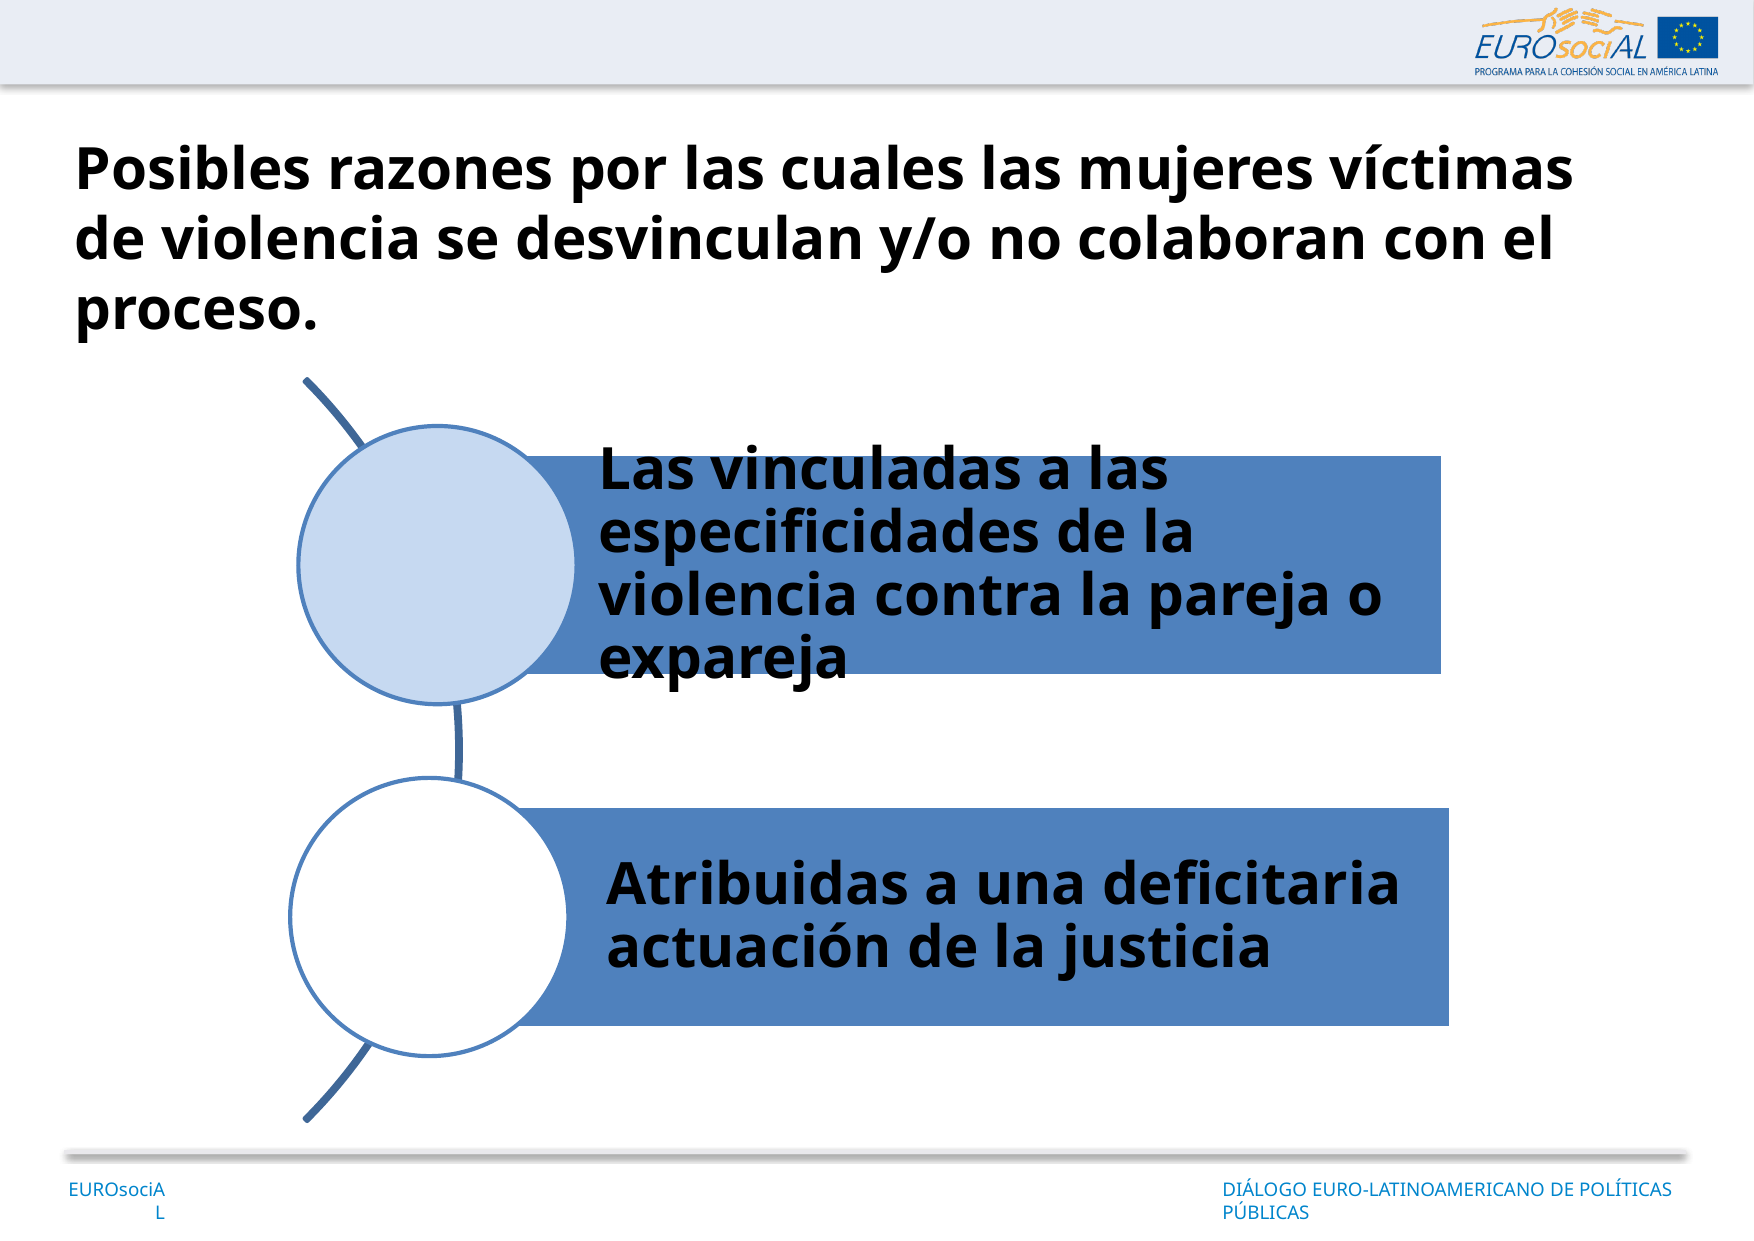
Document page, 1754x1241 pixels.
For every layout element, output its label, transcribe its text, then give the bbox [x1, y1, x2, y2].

picture [1249, 1208, 1254, 1217]
text_box Posibles razones por las cuales las mujeres víctimas de violencia se desvinculan y/o no colaboran con el proceso. [60, 124, 1639, 325]
picture [1467, 0, 1728, 85]
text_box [285, 360, 1456, 1140]
